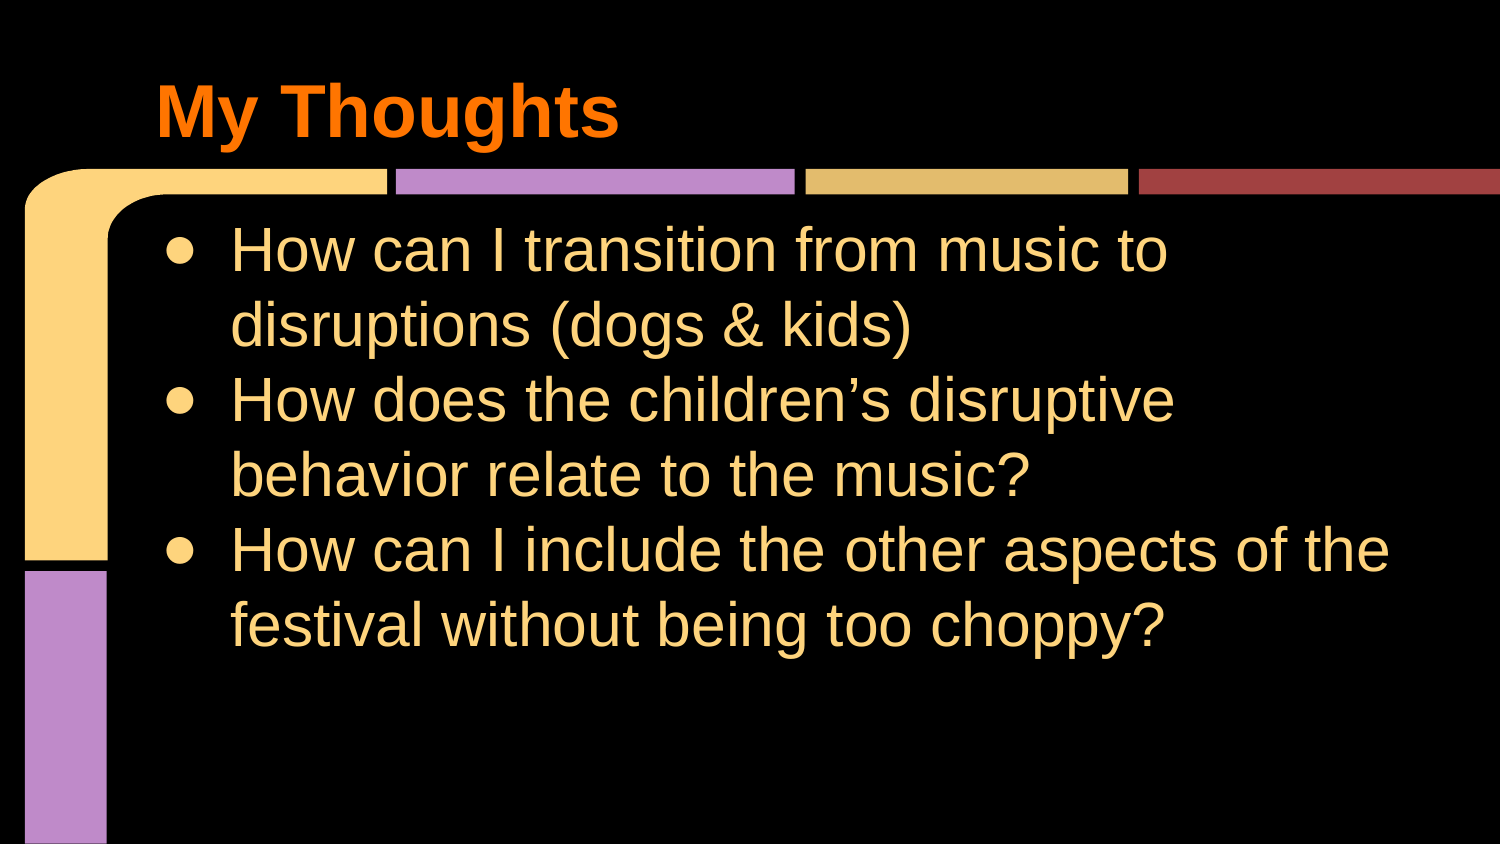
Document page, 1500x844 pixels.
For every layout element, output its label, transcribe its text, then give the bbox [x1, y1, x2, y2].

title My Thoughts [140, 26, 1425, 168]
list How can I transition from music to disruptions (dogs & kids) How does the children’s disruptive behavior relate to the music? How can I include the other aspects of the festival without being too choppy? [140, 194, 1425, 808]
